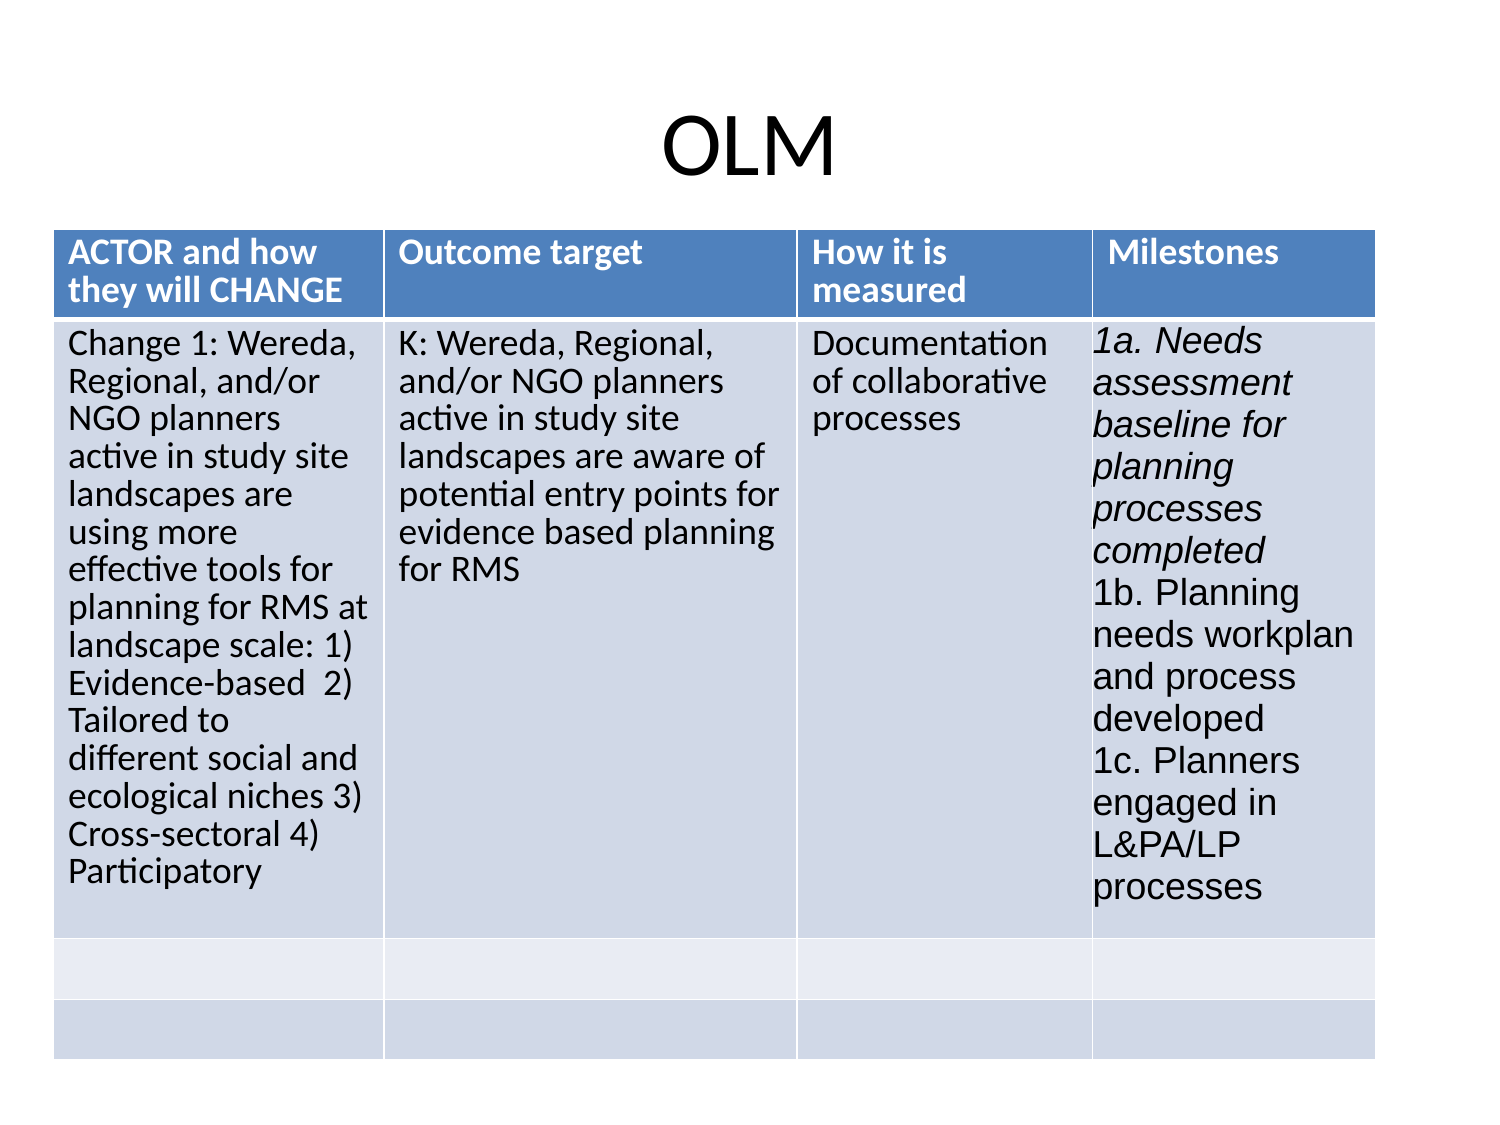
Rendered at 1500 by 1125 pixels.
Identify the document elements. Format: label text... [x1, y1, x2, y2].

table_cell [798, 1000, 1092, 1059]
table_header How it is measured [798, 230, 1092, 317]
table_cell [54, 1000, 383, 1059]
table_header Milestones [1093, 230, 1375, 317]
table_cell Change 1: Wereda, Regional, and/or NGO planners active in study site landscapes are using more effective tools for planning for RMS at landscape scale: 1) Evidence-based 2) Tailored to different social and ecological niches 3) Cross-sectoral 4) Participatory [54, 322, 383, 938]
table_cell [798, 939, 1092, 999]
table_cell K: Wereda, Regional, and/or NGO planners active in study site landscapes are aware of potential entry points for evidence based planning for RMS [385, 322, 796, 938]
table_cell [54, 939, 383, 999]
table_header Outcome target [385, 230, 796, 317]
table_cell Documentation of collaborative processes [798, 322, 1092, 938]
table_cell [1093, 939, 1375, 999]
table_header ACTOR and how they will CHANGE [54, 230, 383, 317]
table_cell 1a. Needs assessment baseline for planning processes completed 1b. Planning needs workplan and process developed 1c. Planners engaged in L&PA/LP processes [1093, 322, 1375, 938]
table_cell [385, 939, 796, 999]
table_cell [1093, 1000, 1375, 1059]
table_cell [385, 1000, 796, 1059]
title OLM [75, 45, 1425, 233]
